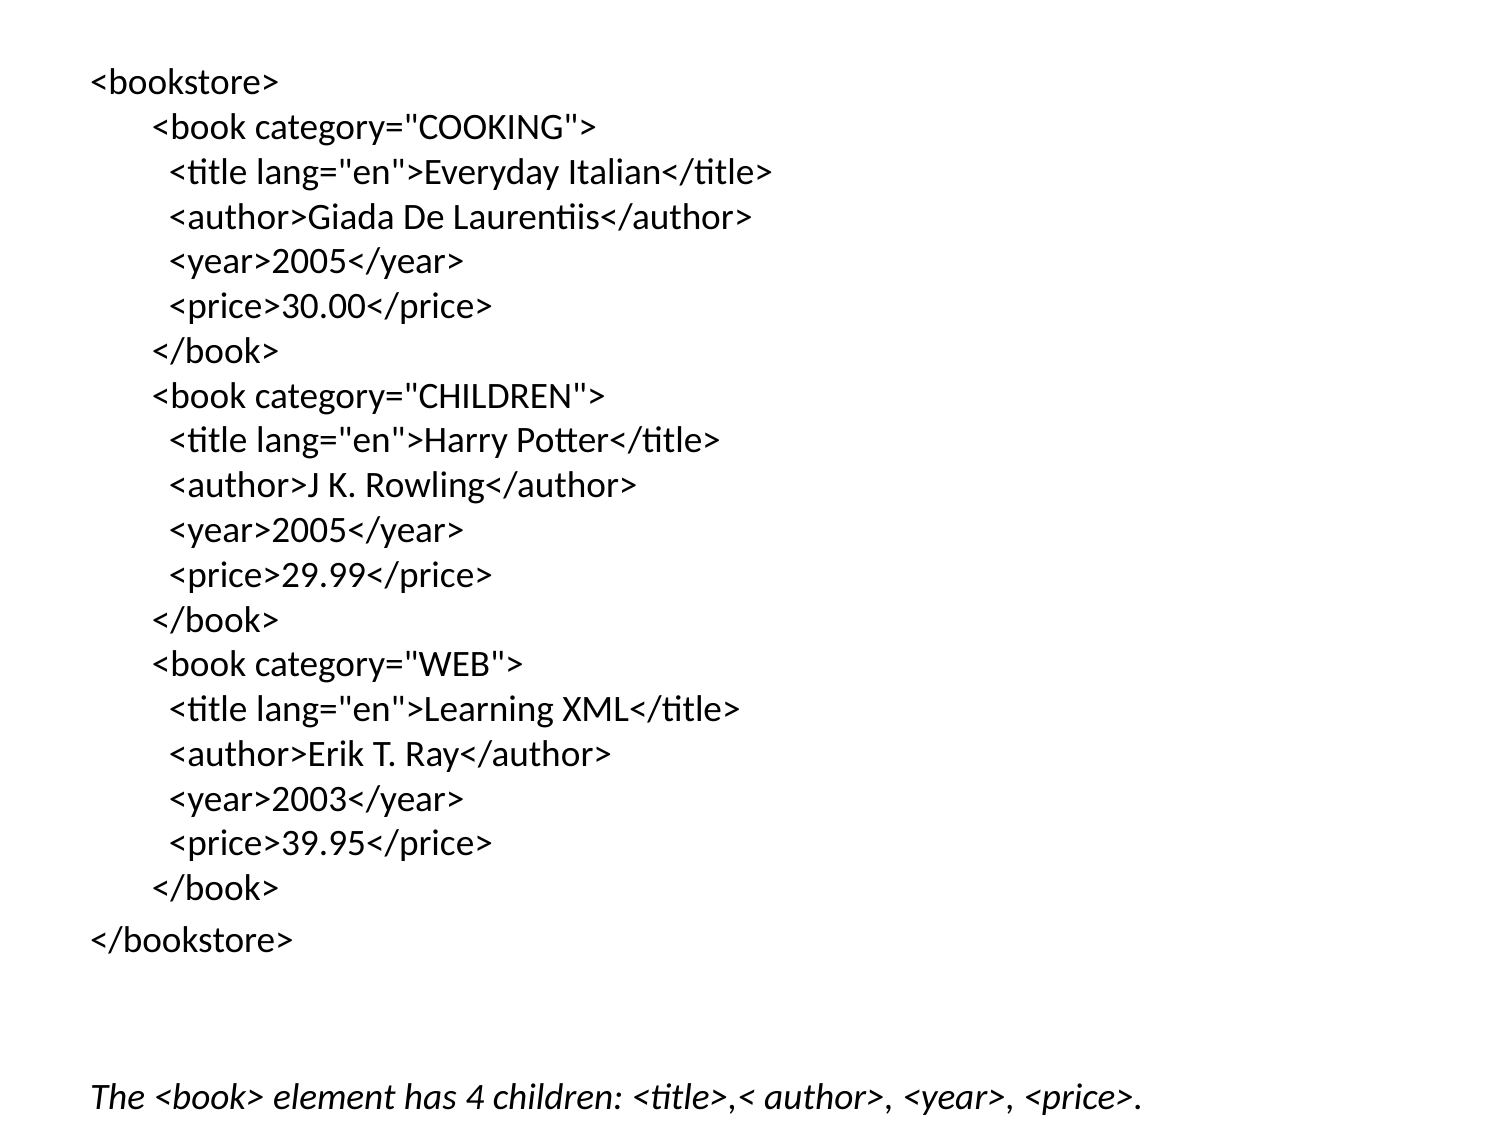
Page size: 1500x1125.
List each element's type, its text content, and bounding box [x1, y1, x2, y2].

list <bookstore> <book category="COOKING"> <title lang="en">Everyday Italian</title> <author>Giada De Laurentiis</author> <year>2005</year> <price>30.00</price> </book> <book category="CHILDREN"> <title lang="en">Harry Potter</title> <author>J K. Rowling</author> <year>2005</year> <price>29.99</price> </book> <book category="WEB"> <title lang="en">Learning XML</title> <author>Erik T. Ray</author> <year>2003</year> <price>39.95</price> </book> </bookstore> The <book> element has 4 children: <title>,< author>, <year>, <price>. [75, 50, 1425, 1125]
